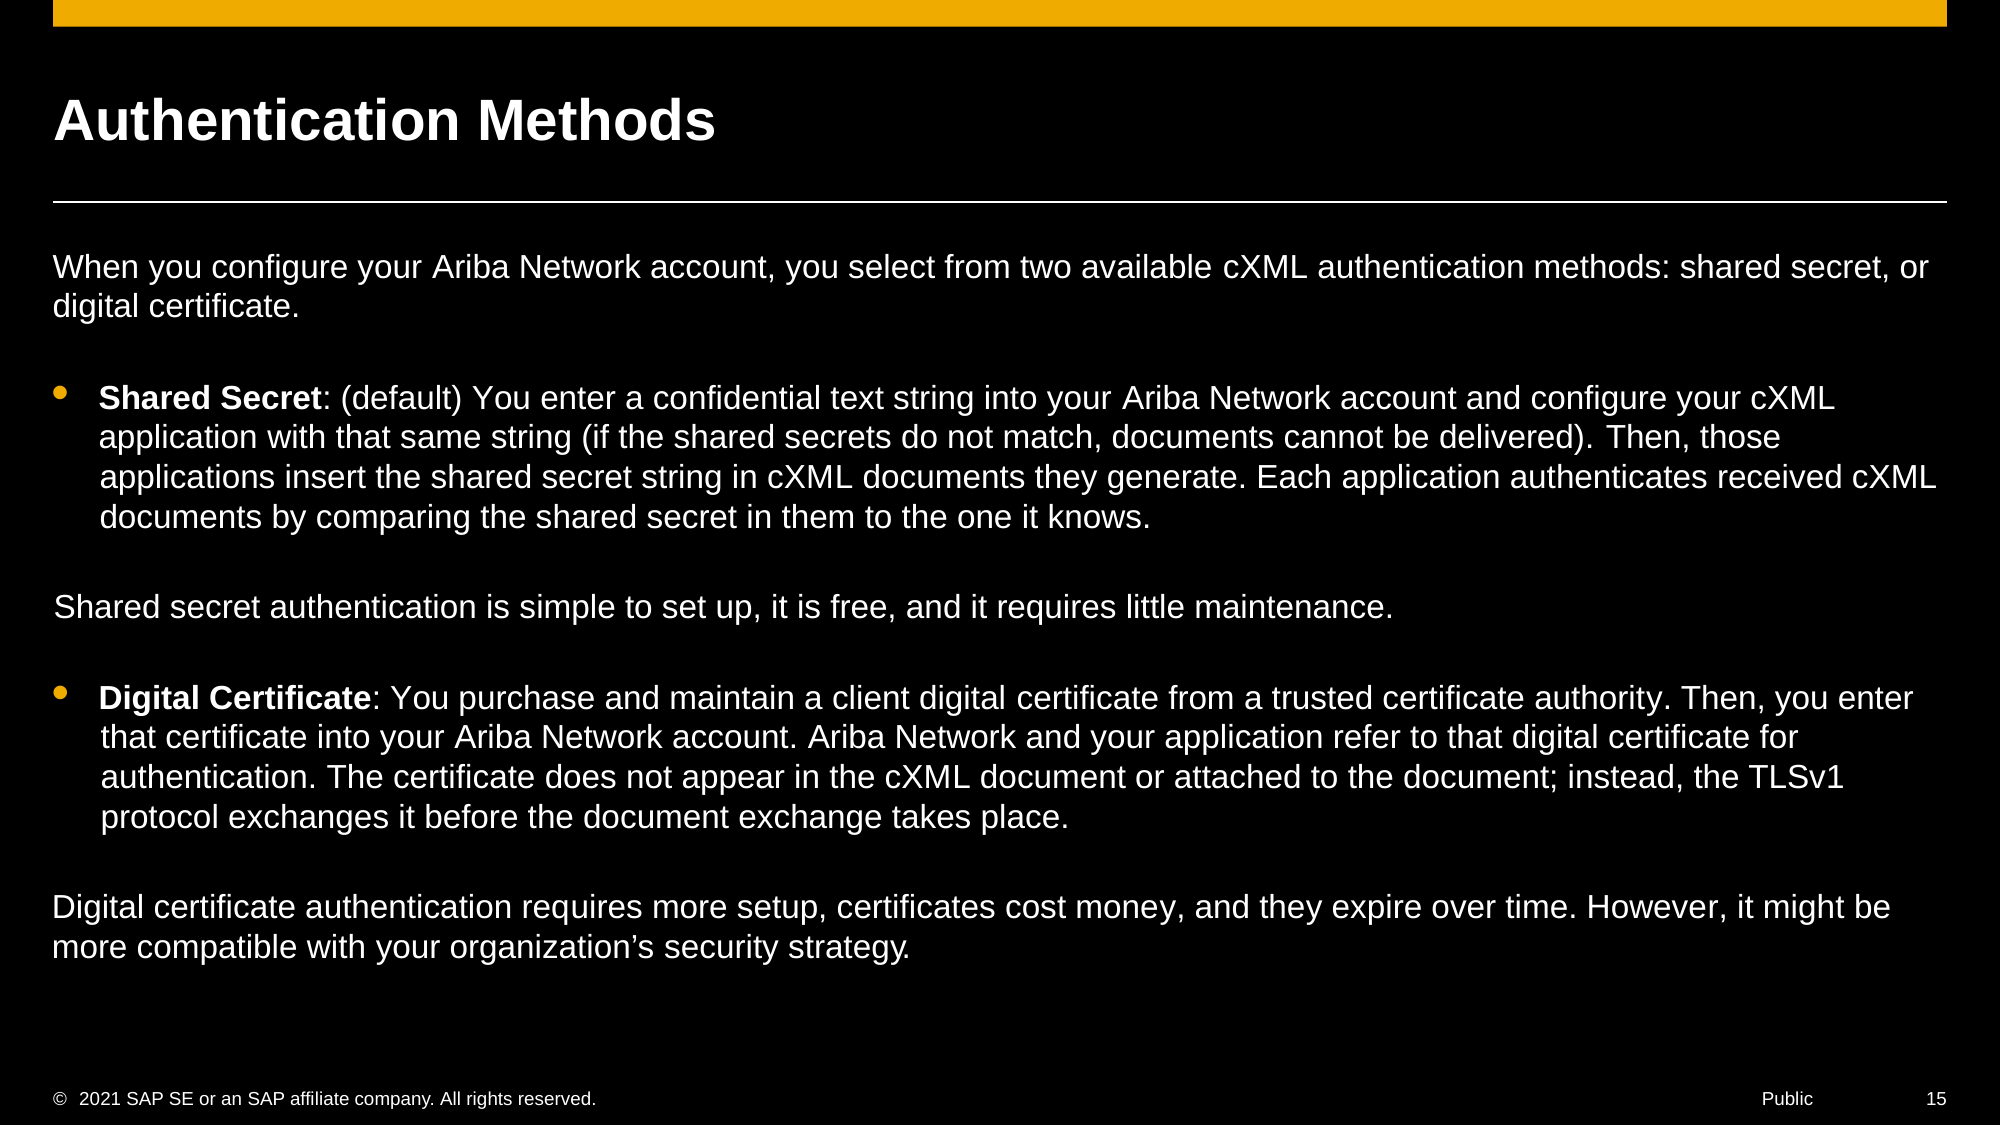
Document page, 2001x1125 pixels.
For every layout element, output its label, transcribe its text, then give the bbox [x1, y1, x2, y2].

text_box © 2021 SAP SE or an SAP affiliate company. All rights reserved. Public 15 [53, 1087, 1947, 1110]
text_box Digital certificate authentication requires more setup, certificates cost money, and they expire over time. However, it mightbe more compatible with your organization’s security strategy. [51, 884, 1892, 965]
text_box [52, 0, 1948, 27]
text_box •Shared Secret: (default) You enter a confidential text string into your Ariba Network account and configure your cXML application with that same string (if the shared secrets do not match, documents cannot be delivered). Then, those [51, 359, 1837, 456]
text_box applications insert the shared secret string in cXML documents they generate. Each application authenticates received cXML documents by comparing the shared secret in them to the one it knows. [99, 454, 1939, 535]
text_box Shared secret authentication is simple to set up, it is free, and it requires little maintenance. [53, 584, 1397, 625]
text_box that certificate into your Ariba Network account. Ariba Network and your application refer to that digital certificate for authentication. The certificate does not appear in the cXML document or attached to the document; instead, the TLSv1 protocol exchanges it before the document exchange takes place. [100, 714, 1847, 835]
text_box Authentication Methods [53, 82, 718, 153]
text_box [0, 0, 2000, 1125]
text_box When you configure your Ariba Network account, you select from two available cXML authentication methods: shared secret, or digital certificate. [52, 244, 1931, 325]
text_box •Digital Certificate: You purchase and maintain a client digital certificate from a trusted certificate authority. Then, you enter [51, 659, 1914, 720]
